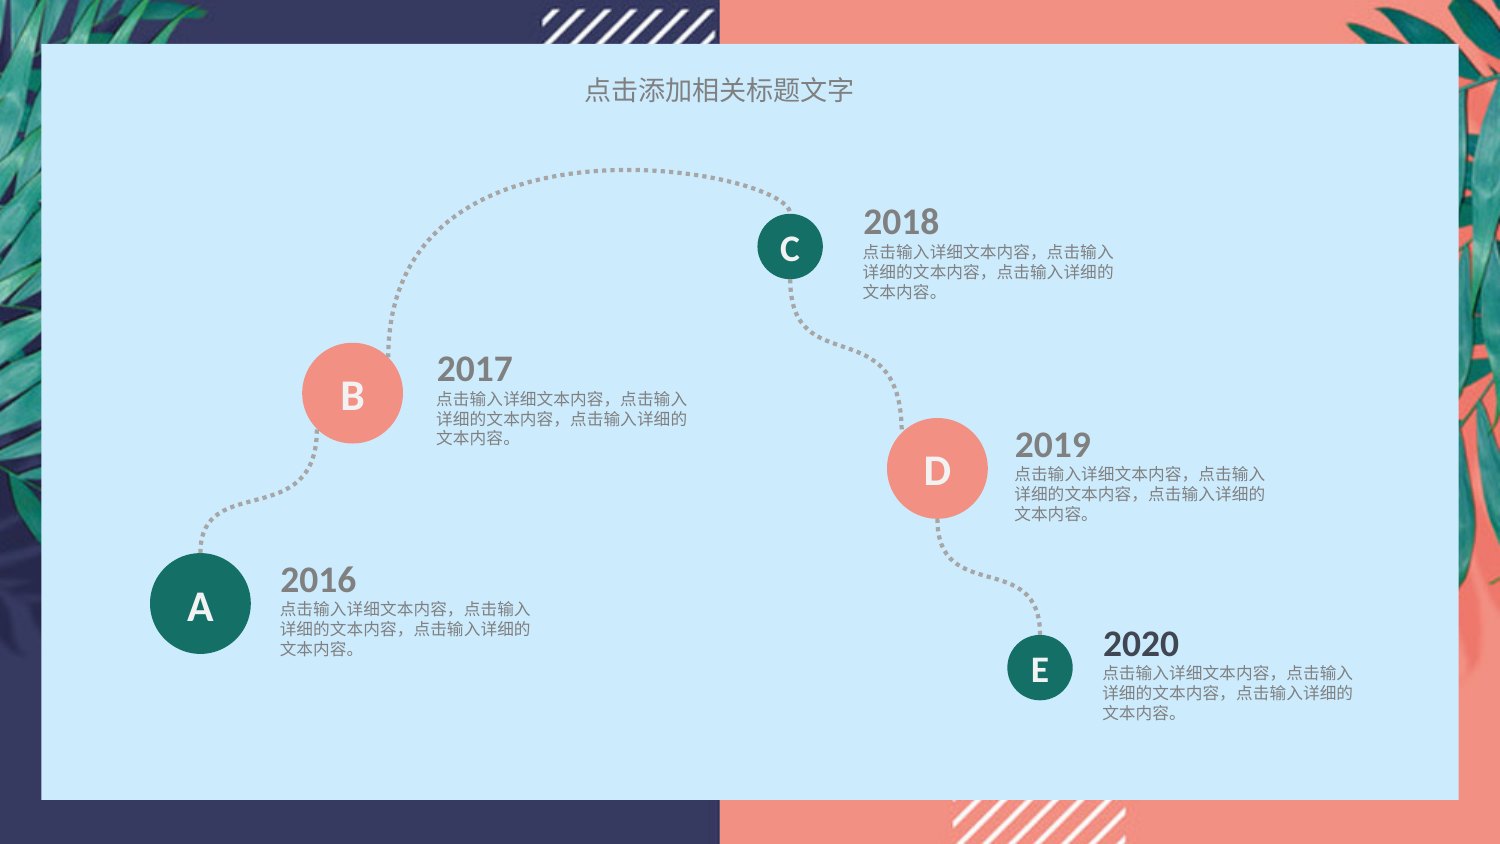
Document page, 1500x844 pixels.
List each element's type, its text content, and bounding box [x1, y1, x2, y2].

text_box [264, 547, 560, 668]
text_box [930, 525, 1048, 629]
text_box B [300, 340, 406, 446]
text_box A [147, 551, 253, 657]
text_box D [884, 415, 990, 521]
text_box E [1005, 634, 1075, 703]
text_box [665, 336, 716, 457]
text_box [768, 299, 923, 412]
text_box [847, 189, 1143, 311]
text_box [1087, 611, 1382, 732]
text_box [999, 411, 1294, 533]
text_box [196, 432, 322, 550]
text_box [517, 84, 662, 487]
text_box C [755, 211, 825, 282]
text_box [421, 336, 512, 457]
picture [0, 0, 1500, 844]
